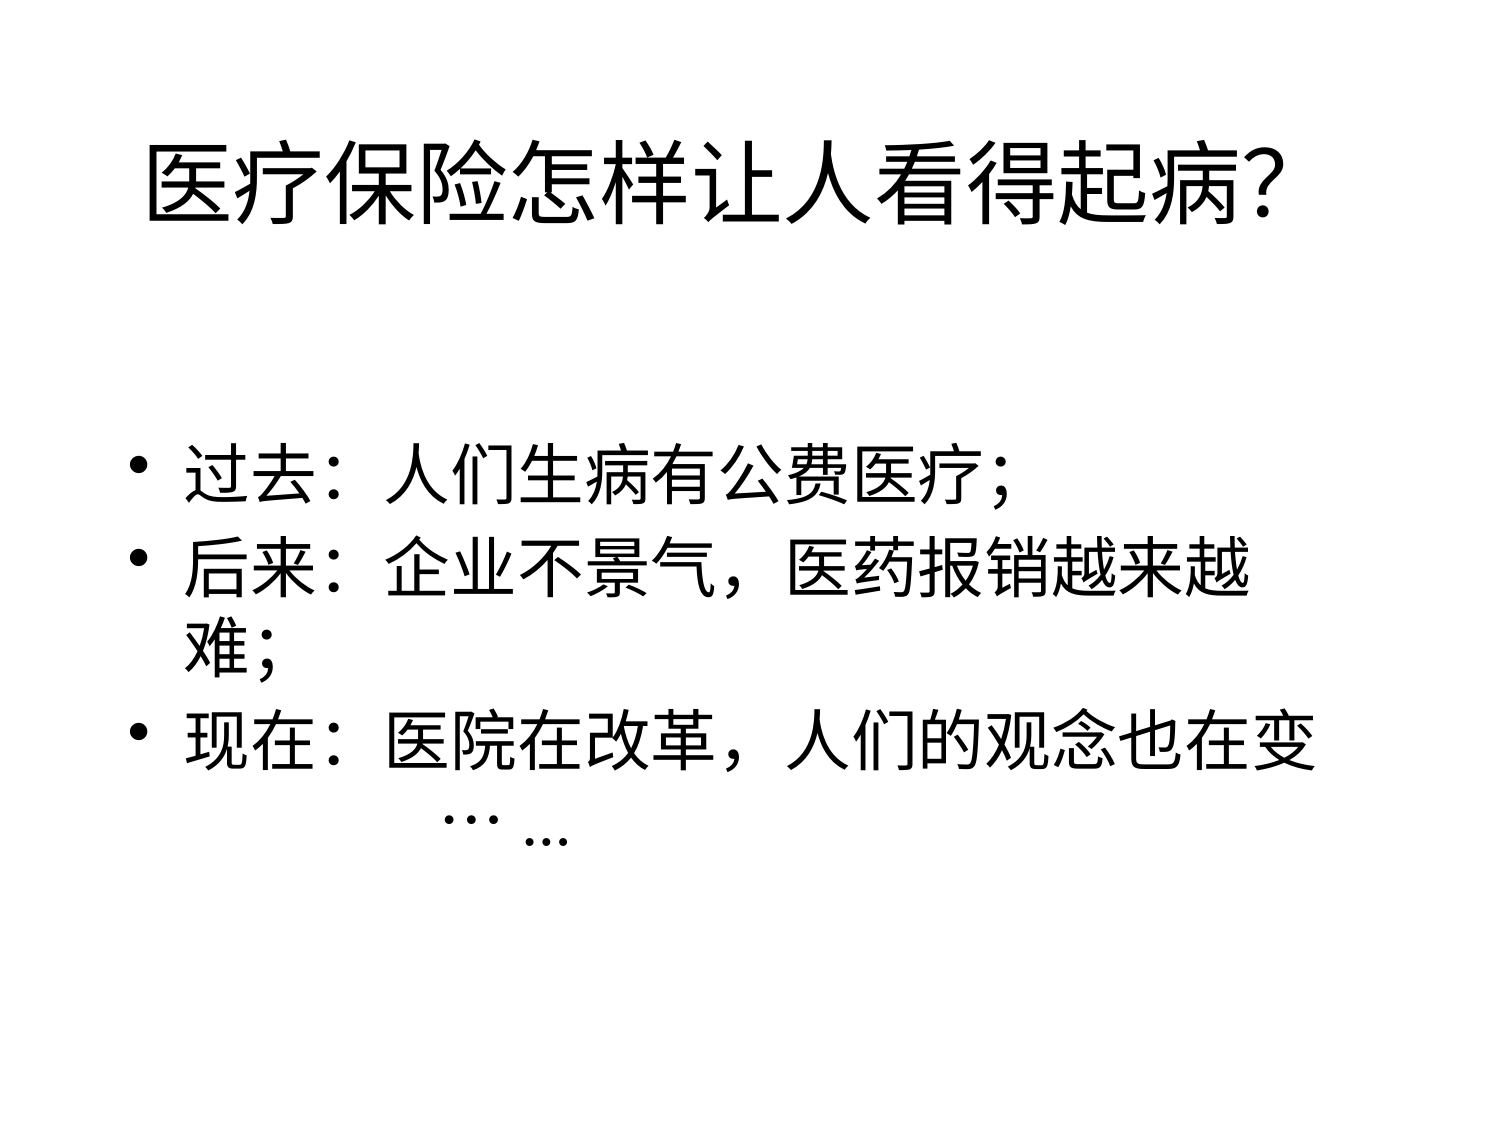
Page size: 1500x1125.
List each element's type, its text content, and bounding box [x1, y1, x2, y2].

title 医疗保险怎样让人看得起病？ [99, 87, 1375, 275]
list 过去：人们生病有公费医疗； 后来：企业不景气，医药报销越来越难； 现在：医院在改革，人们的观念也在变 …... [112, 425, 1388, 913]
